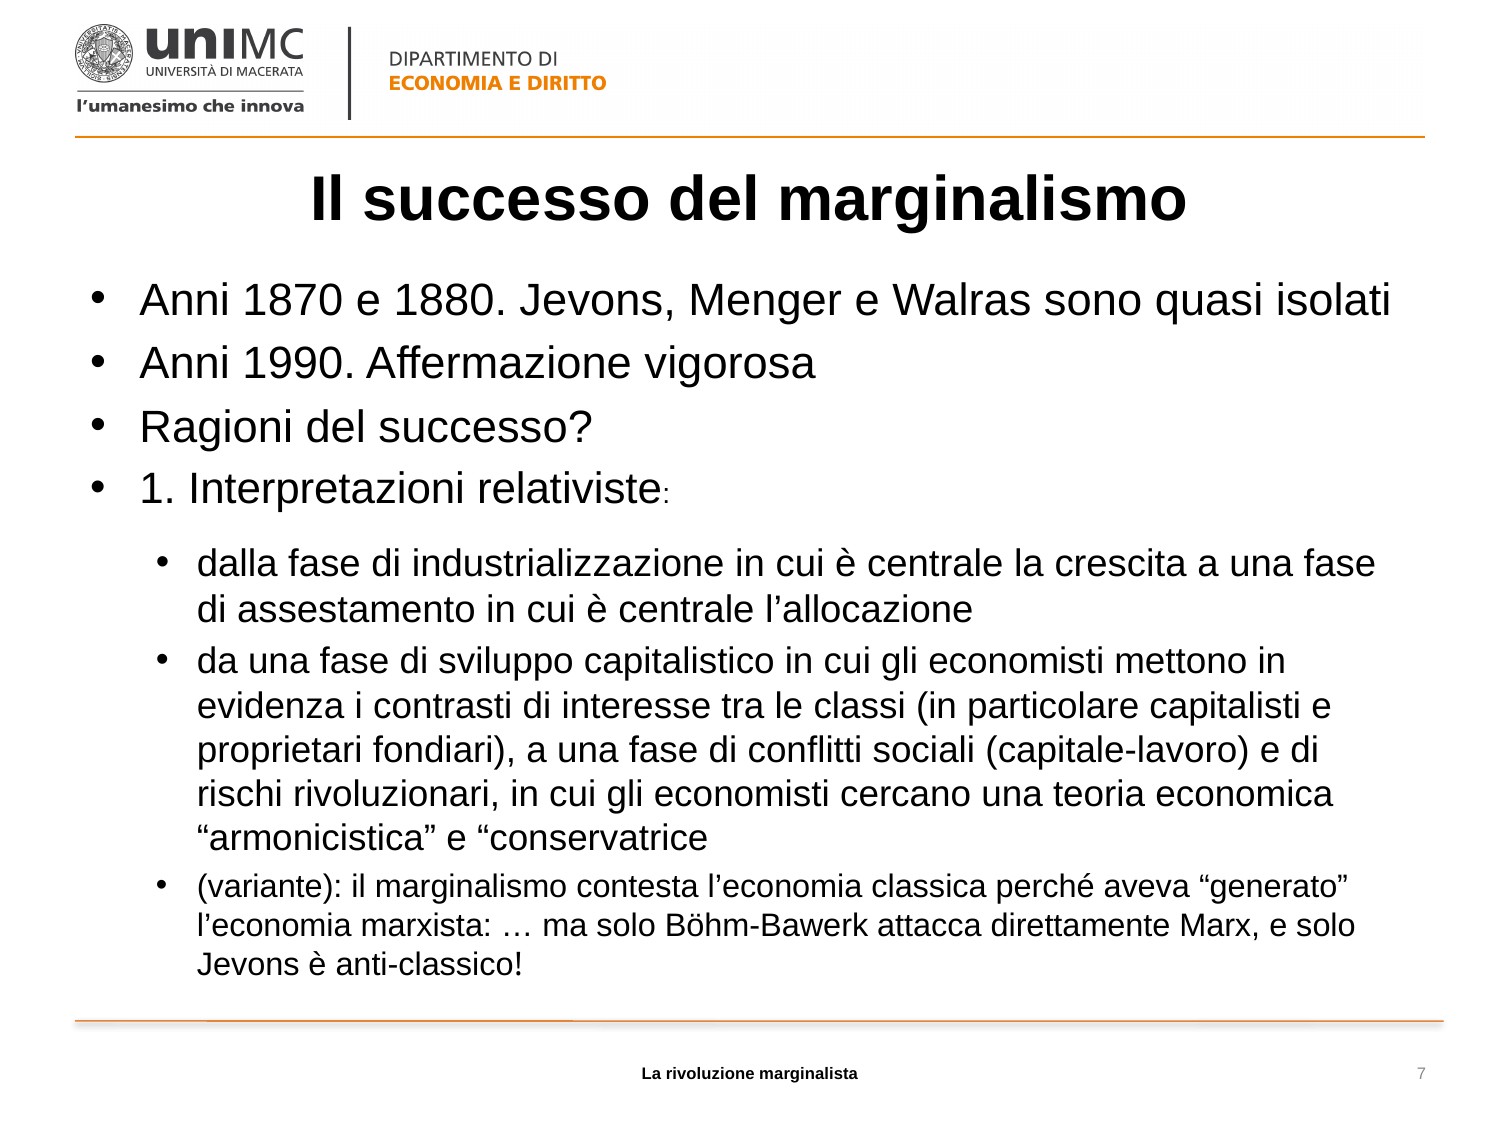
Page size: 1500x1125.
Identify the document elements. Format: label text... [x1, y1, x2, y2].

slide_number 7 [1091, 1042, 1442, 1103]
picture [75, 24, 1425, 138]
title Il successo del marginalismo [75, 149, 1425, 241]
list Anni 1870 e 1880. Jevons, Menger e Walras sono quasi isolati Anni 1990. Affermazione vigorosa Ragioni del successo? 1. Interpretazioni relativiste: dalla fase di industrializzazione in cui è centrale la crescita a una fase di assestamento in cui è centrale l’allocazione da una fase di sviluppo capitalistico in cui gli economisti mettono in evidenza i contrasti di interesse tra le classi (in particolare capitalisti e proprietari fondiari), a una fase di conflitti sociali (capitale-lavoro) e di rischi rivoluzionari, in cui gli economisti cercano una teoria economica “armonicistica” e “conservatrice (variante): il marginalismo contesta l’economia classica perché aveva “generato” l’economia marxista: … ma solo Böhm-Bawerk attacca direttamente Marx, e solo Jevons è anti-classico! [75, 262, 1425, 1005]
footer La rivoluzione marginalista [512, 1042, 988, 1103]
